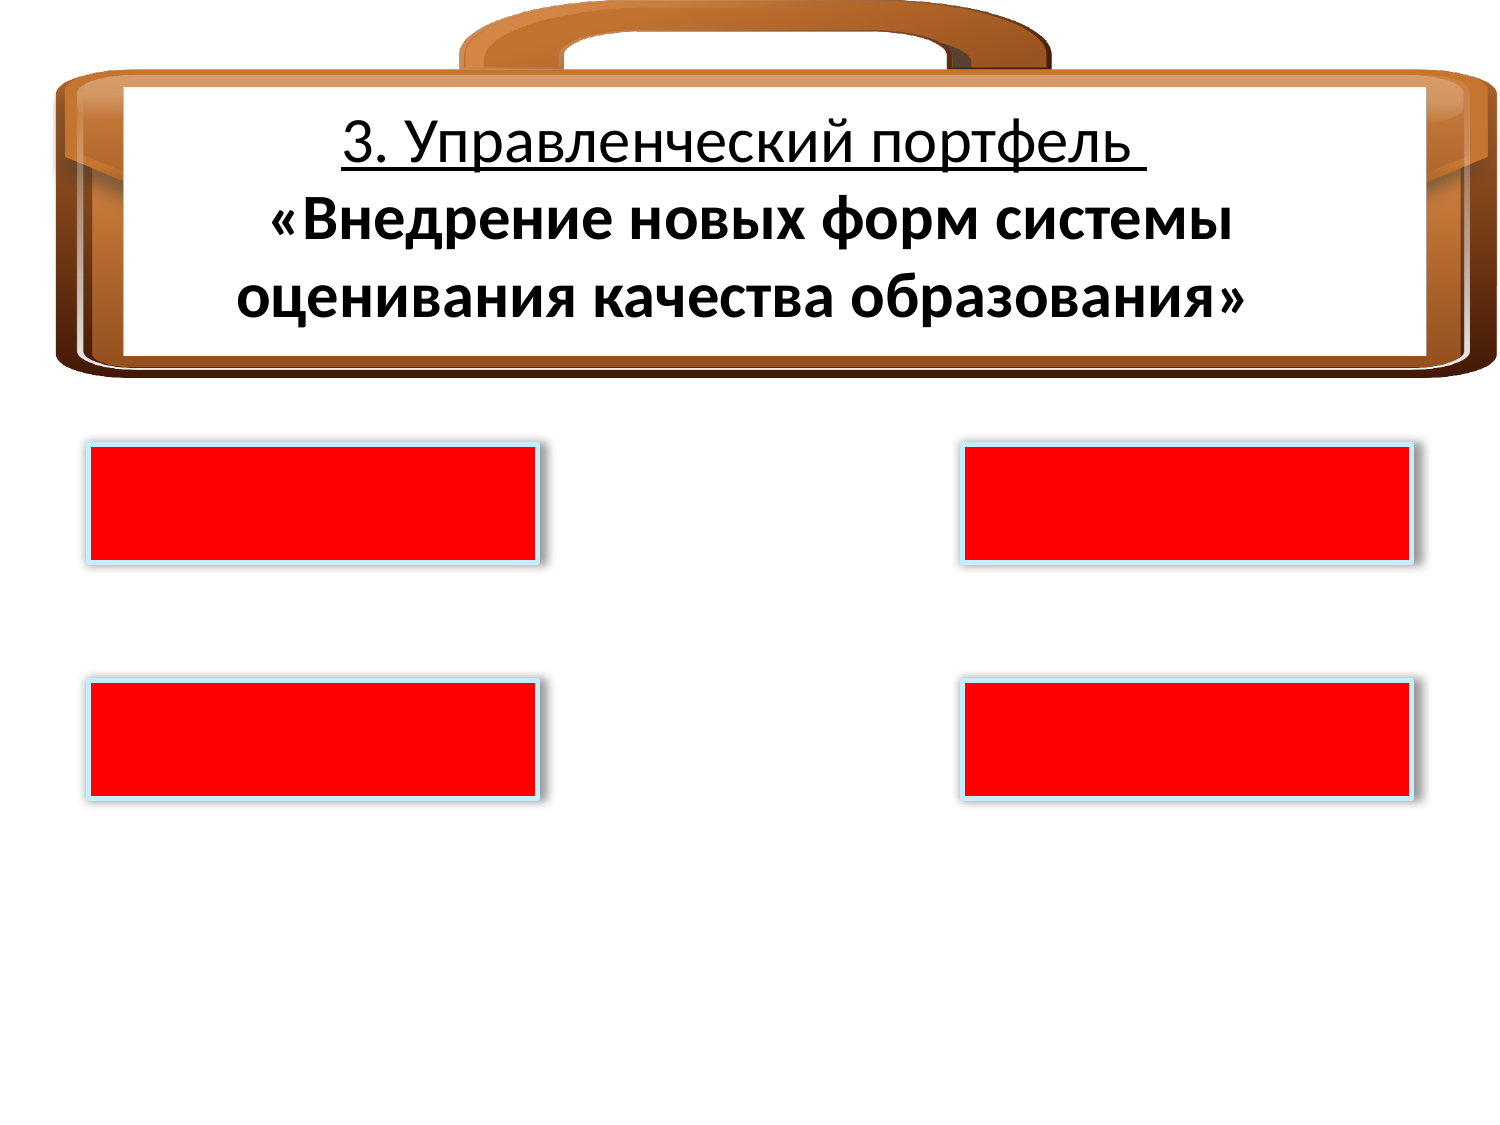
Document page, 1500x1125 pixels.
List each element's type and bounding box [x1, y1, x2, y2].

text_box [962, 680, 1412, 799]
text_box [962, 444, 1412, 563]
picture [52, 0, 1500, 379]
text_box [88, 444, 538, 563]
text_box [88, 680, 538, 799]
